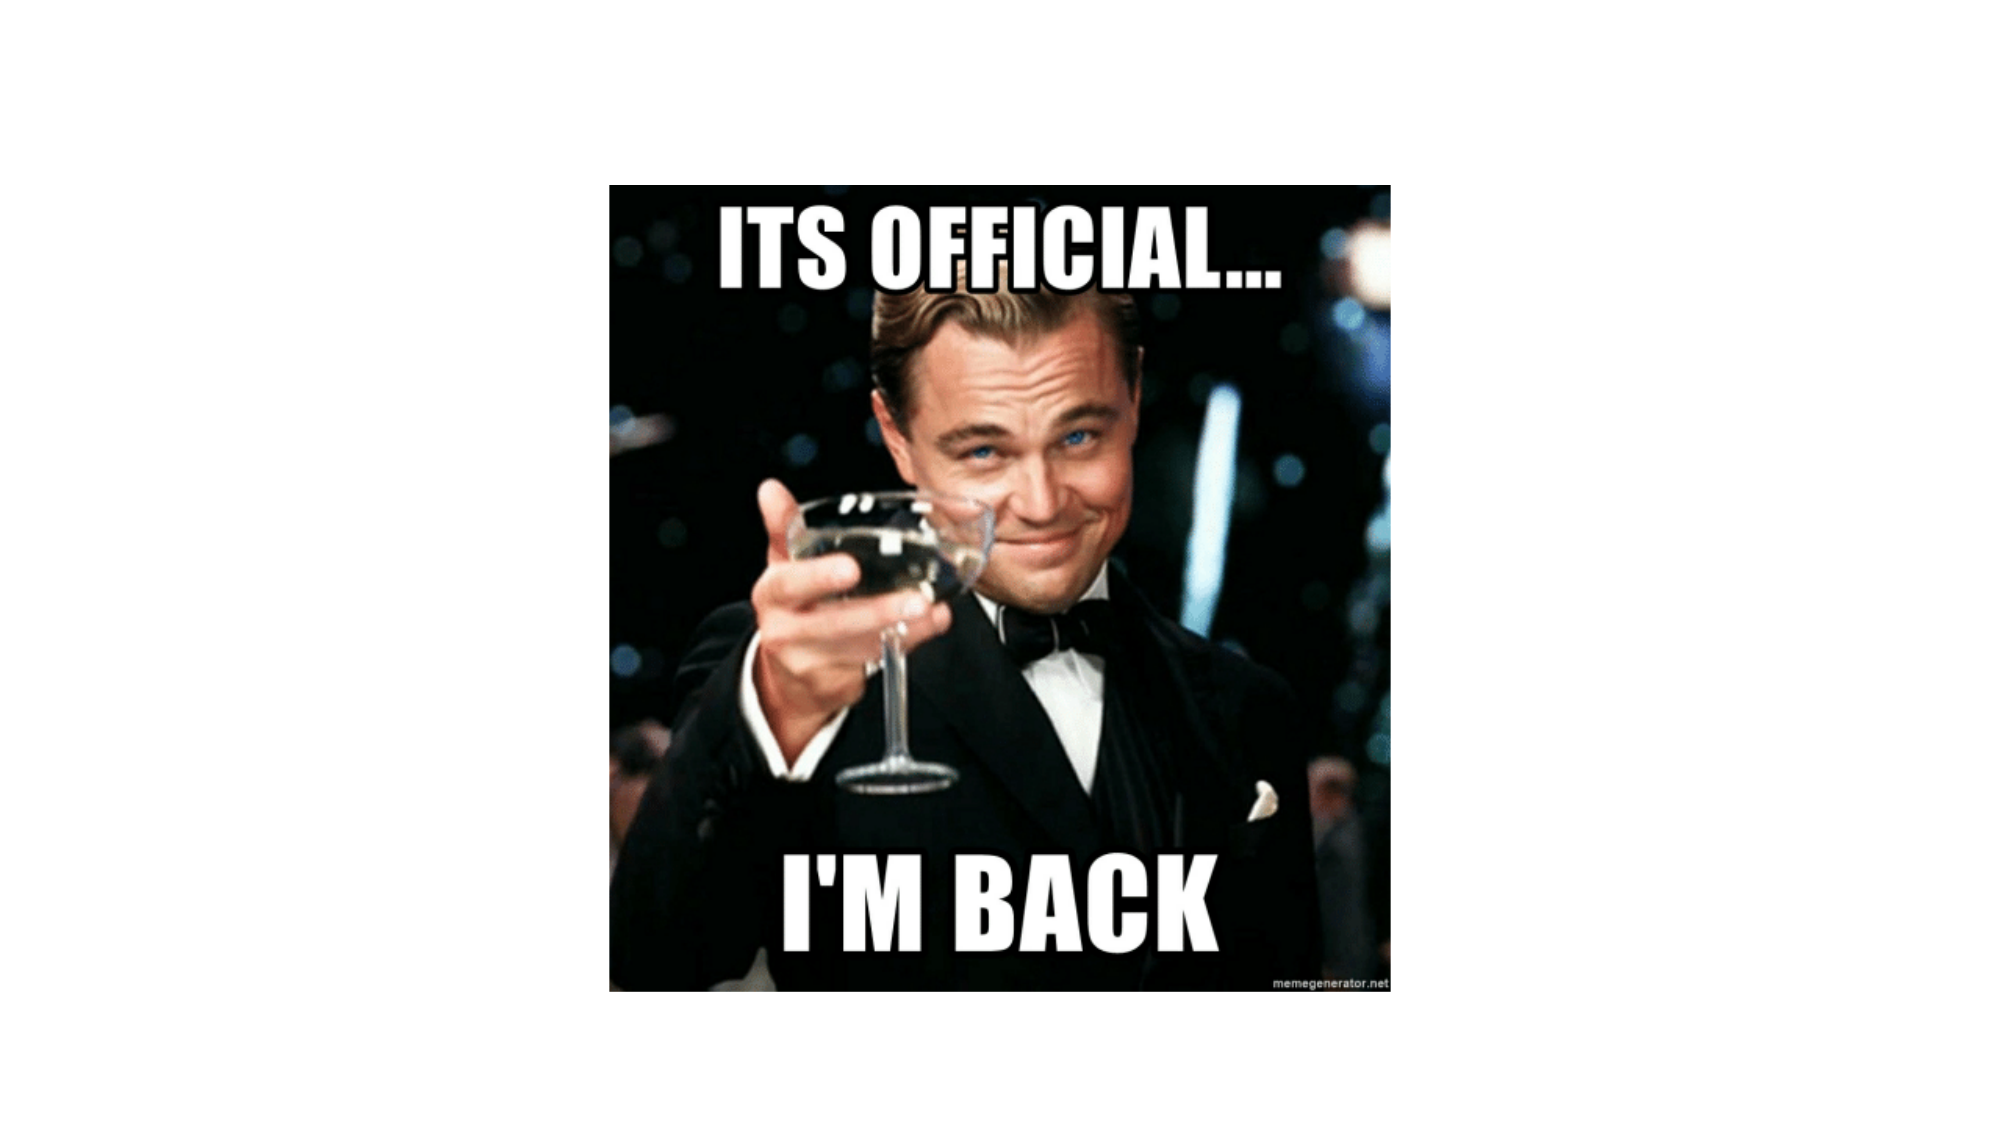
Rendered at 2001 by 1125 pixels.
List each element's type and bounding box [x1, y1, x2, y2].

picture [609, 185, 1391, 992]
